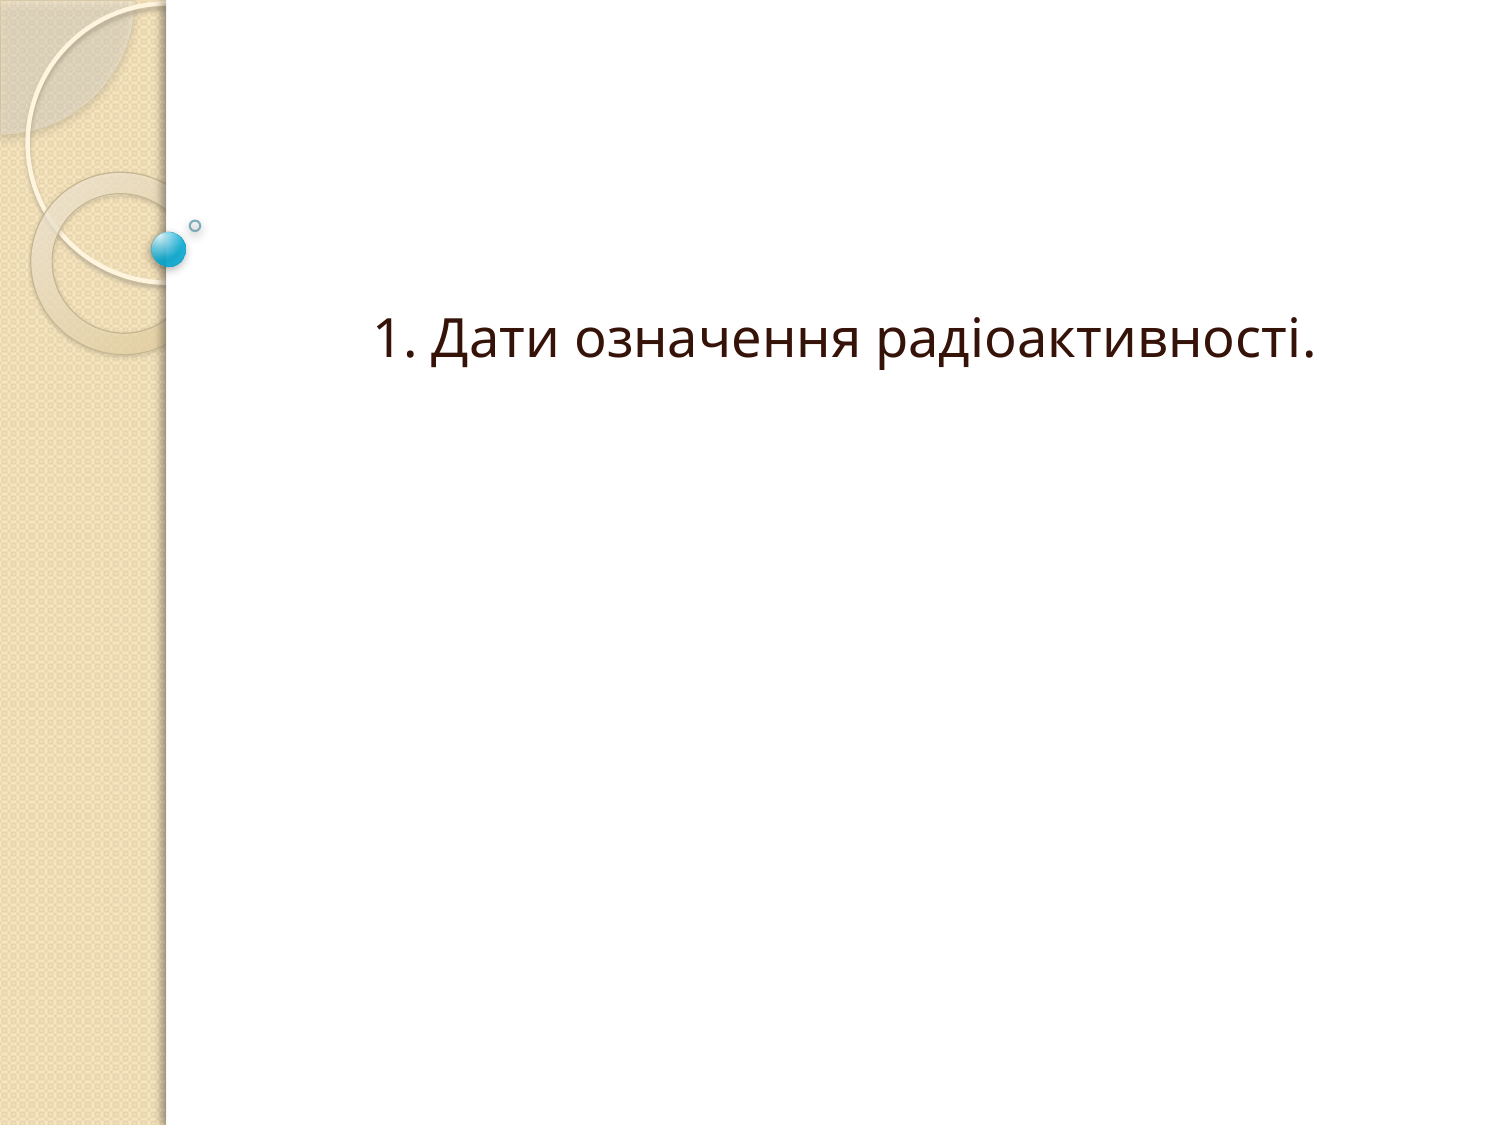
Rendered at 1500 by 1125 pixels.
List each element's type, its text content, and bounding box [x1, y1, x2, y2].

subtitle 1. Дати означення радіоактивності. [234, 303, 1450, 591]
